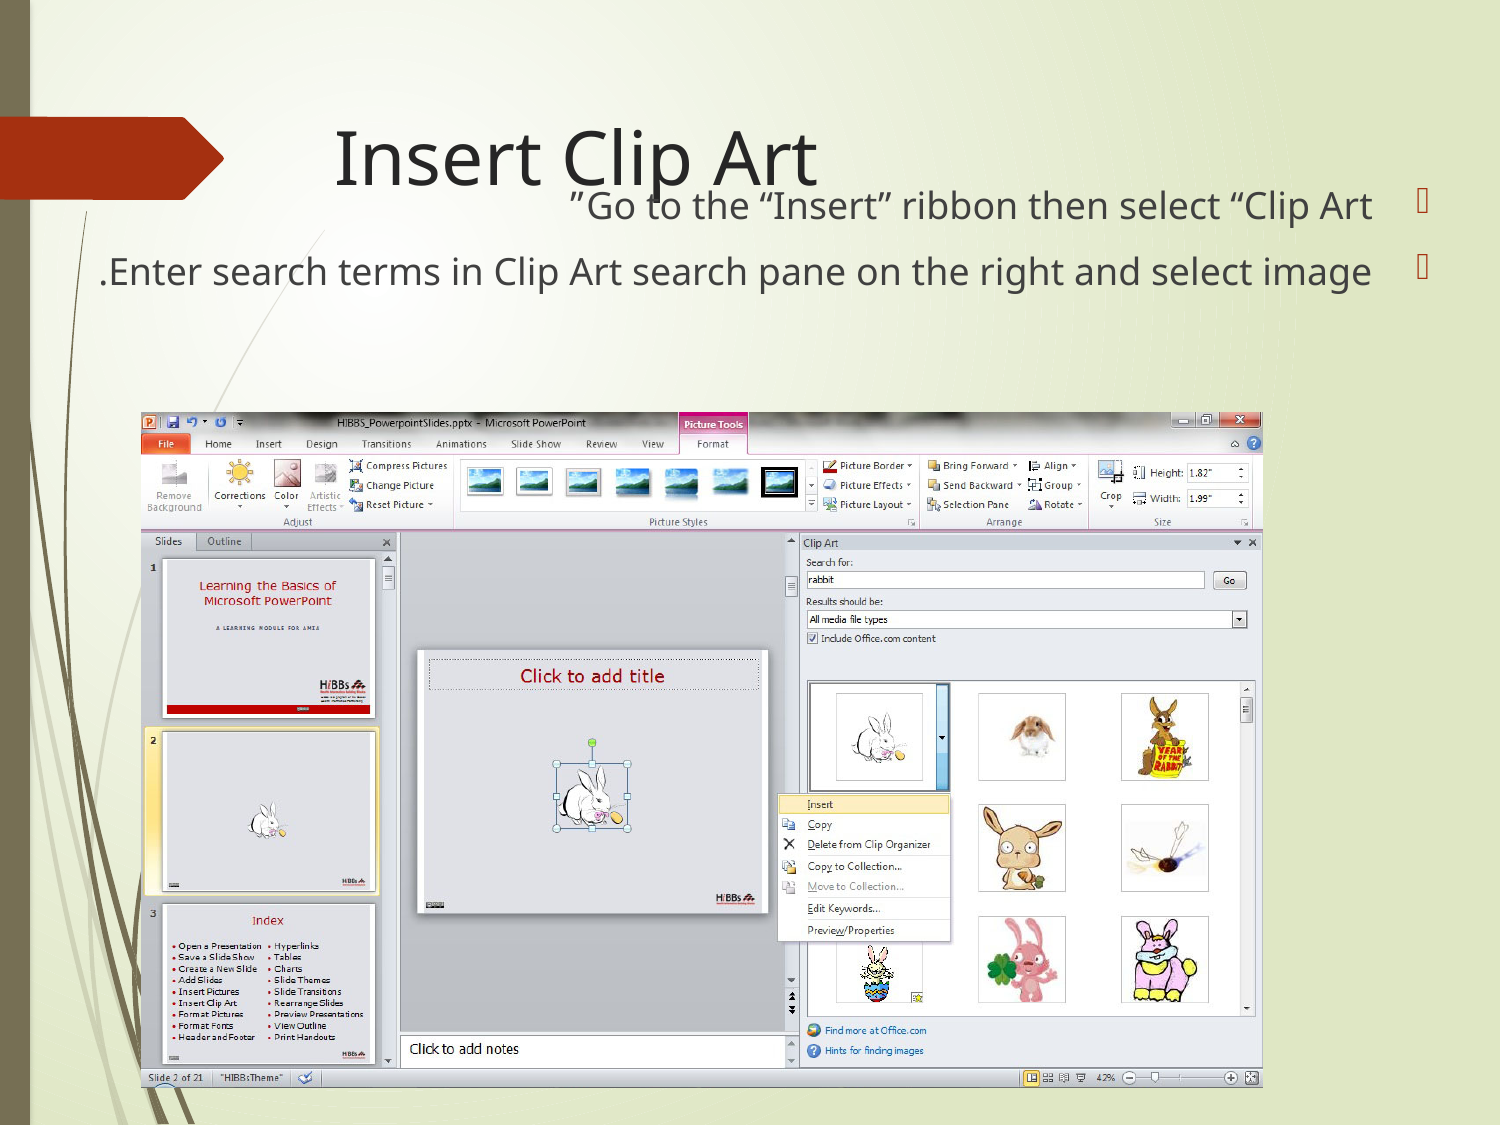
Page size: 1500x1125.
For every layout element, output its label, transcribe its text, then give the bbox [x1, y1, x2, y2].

list Go to the “Insert” ribbon then select “Clip Art” Enter search terms in Clip Art search pane on the right and select image. [50, 174, 1446, 925]
picture [141, 412, 1263, 1088]
title Insert Clip Art [319, 102, 1400, 174]
